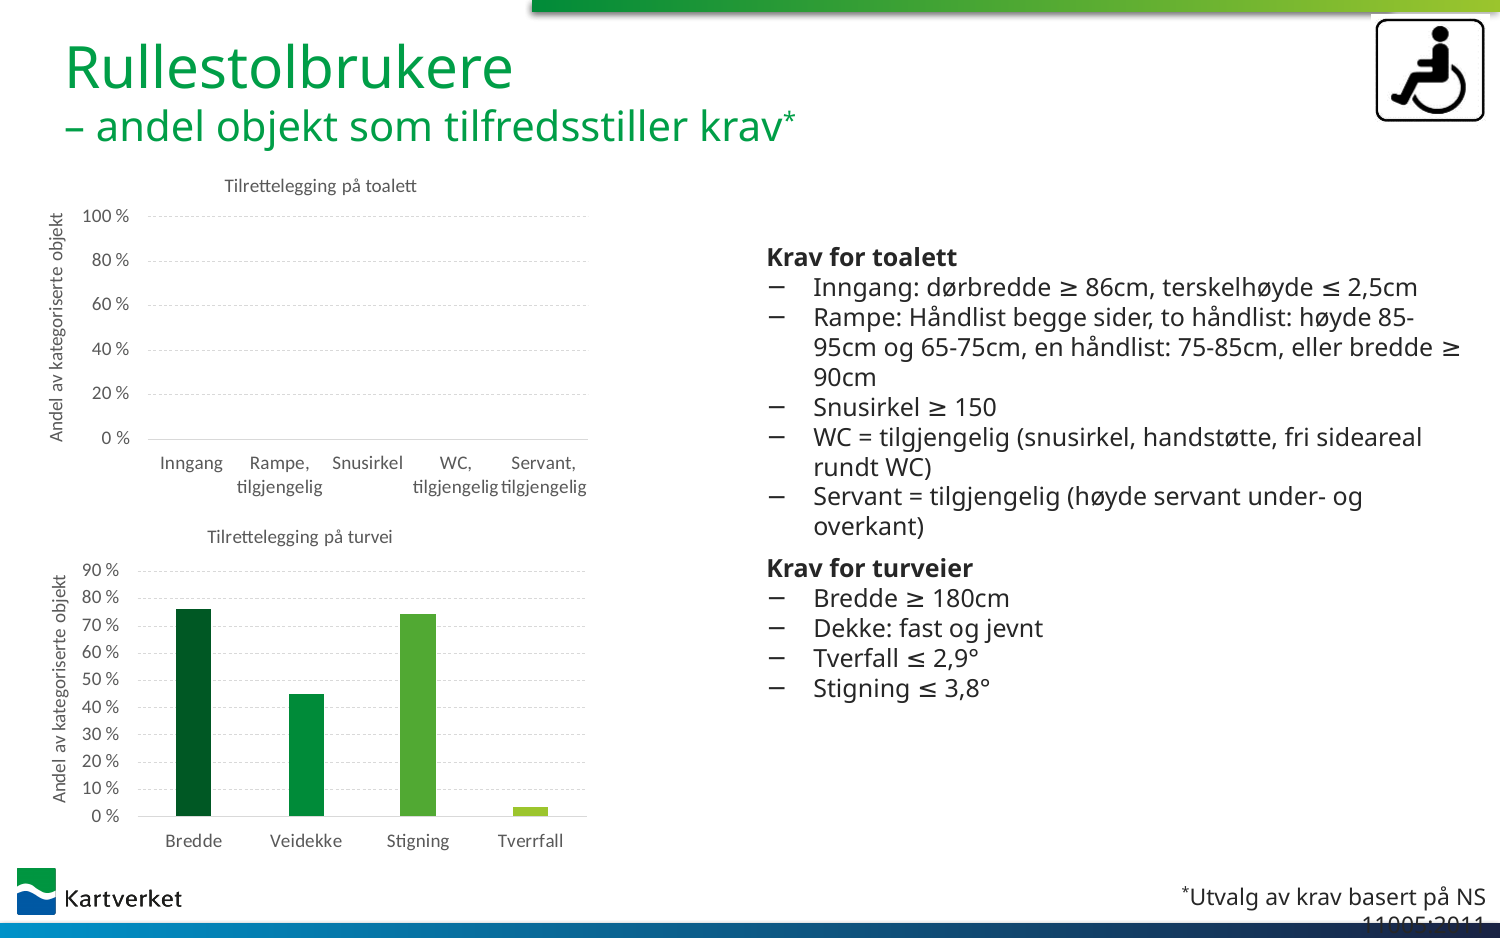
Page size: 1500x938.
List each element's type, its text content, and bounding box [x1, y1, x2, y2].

picture [41, 166, 599, 505]
text_box Krav for turveier Bredde ≥ 180cm Dekke: fast og jevnt Tverfall ≤ 2,9° Stigning ≤ 3,8° [751, 545, 1483, 710]
text_box Rullestolbrukere – andel objekt som tilfredsstiller krav* [49, 14, 1431, 158]
text_box *Utvalg av krav basert på NS 11005:2011 [1068, 873, 1500, 938]
picture [41, 520, 598, 859]
picture [1371, 13, 1491, 127]
text_box Krav for toalett Inngang: dørbredde ≥ 86cm, terskelhøyde ≤ 2,5cm Rampe: Håndlist begge sider, to håndlist: høyde 85-95cm og 65-75cm, en håndlist: 75-85cm, eller bredde ≥ 90cm Snusirkel ≥ 150 WC = tilgjengelig (snusirkel, handstøtte, fri sideareal rundt WC) Servant = tilgjengelig (høyde servant under- og overkant) [751, 234, 1483, 545]
